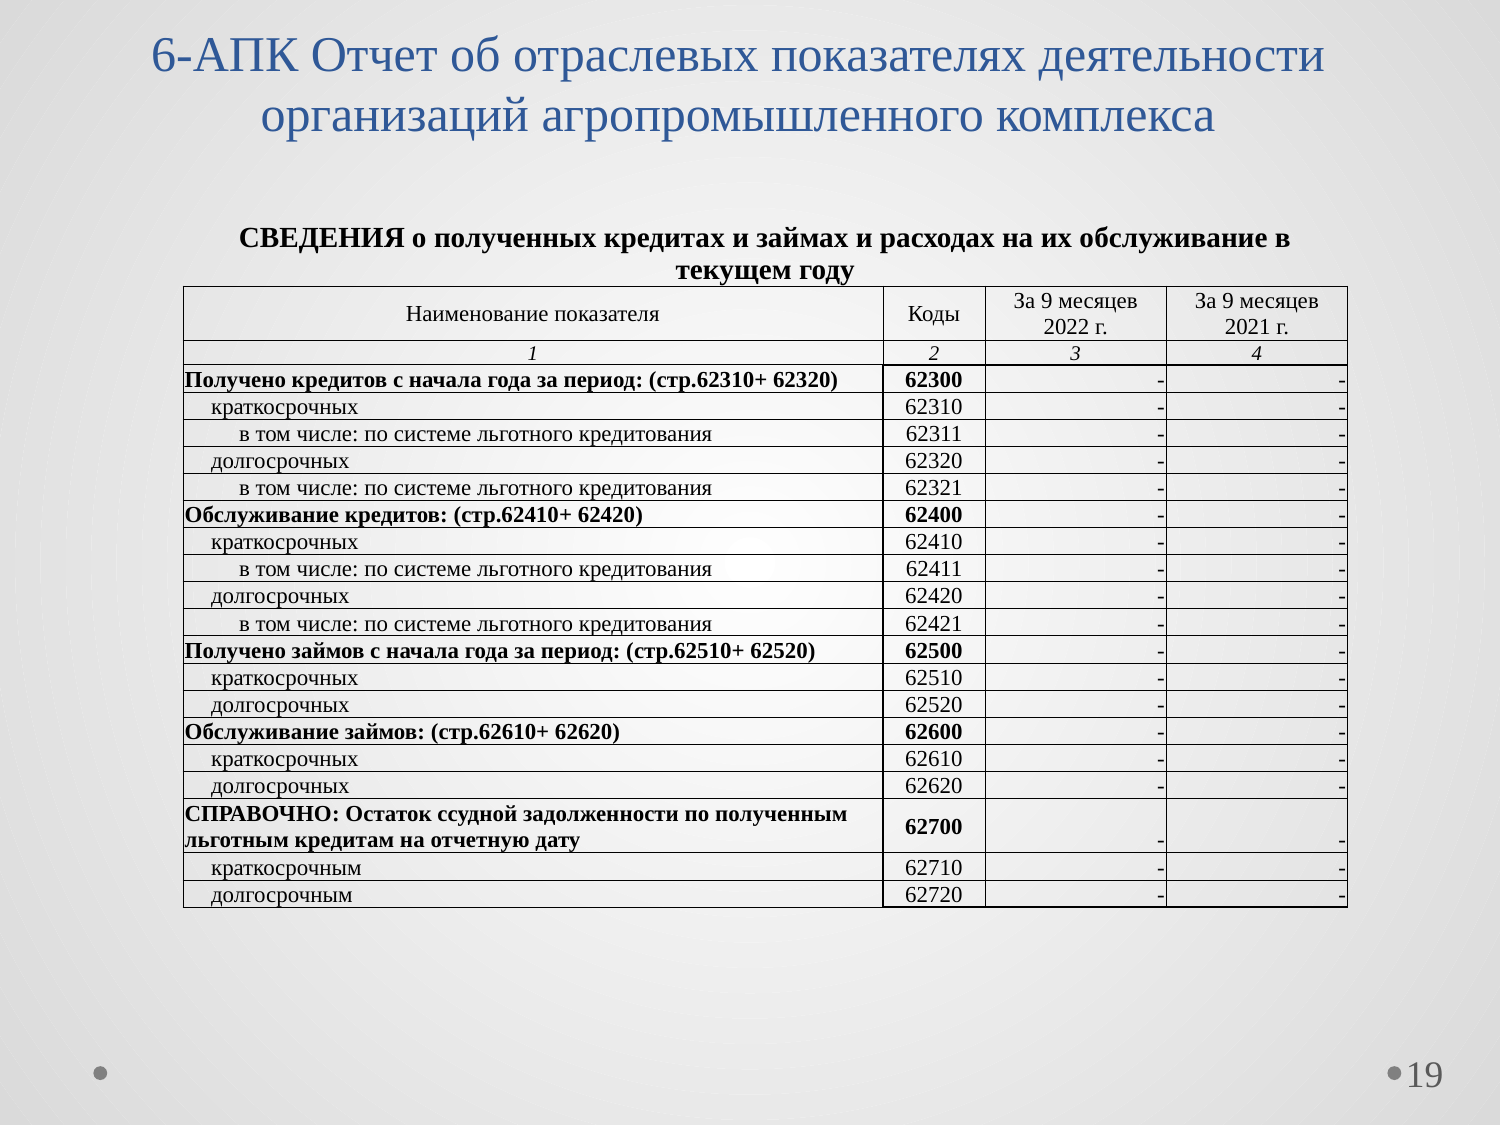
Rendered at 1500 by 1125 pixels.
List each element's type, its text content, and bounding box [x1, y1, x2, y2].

table_cell - [1167, 366, 1347, 392]
table_cell - [1167, 447, 1347, 473]
table_cell - [986, 636, 1166, 663]
table_cell За 9 месяцев 2022 г. [986, 287, 1166, 340]
table_cell 62411 [884, 555, 985, 581]
table_cell - [986, 420, 1166, 446]
table_cell - [1167, 636, 1347, 663]
table_cell краткосрочных [184, 393, 882, 419]
table_cell долгосрочных [184, 582, 882, 608]
table_cell краткосрочных [184, 745, 882, 771]
table_cell 62510 [884, 664, 985, 690]
table_cell 62520 [884, 691, 985, 717]
table_cell - [1167, 528, 1347, 554]
table_cell 62620 [884, 772, 985, 798]
table_cell 62310 [884, 393, 985, 419]
table_cell в том числе: по системе льготного кредитования [184, 474, 882, 500]
table_cell - [986, 609, 1166, 635]
table_header СВЕДЕНИЯ о полученных кредитах и займах и расходах на их обслуживание в текущем году [183, 220, 1348, 286]
table_cell - [1167, 609, 1347, 635]
table_cell 62610 [884, 745, 985, 771]
table_cell 62300 [884, 366, 985, 392]
table_cell 62400 [884, 501, 985, 527]
table_cell - [1167, 582, 1347, 608]
table_cell 62710 [884, 853, 985, 880]
table_cell 4 [1167, 341, 1347, 364]
table_cell 62600 [884, 718, 985, 744]
table_cell За 9 месяцев 2021 г. [1167, 287, 1347, 340]
table_cell долгосрочных [184, 447, 882, 473]
table_cell долгосрочным [184, 881, 882, 907]
table_cell - [986, 474, 1166, 500]
title 6-АПК Отчет об отраслевых показателях деятельности организаций агропромышленного комплекса [123, 30, 1353, 149]
table_cell в том числе: по системе льготного кредитования [184, 555, 882, 581]
table_cell СПРАВОЧНО: Остаток ссудной задолженности по полученным льготным кредитам на отчетную дату [184, 799, 882, 852]
table_cell краткосрочных [184, 528, 882, 554]
table_cell Коды [884, 287, 985, 340]
table_cell 1 [184, 341, 883, 364]
table_cell - [1167, 799, 1347, 852]
table_cell - [1167, 853, 1347, 880]
table_cell - [1167, 691, 1347, 717]
table_cell - [1167, 555, 1347, 581]
table_cell 62421 [884, 609, 985, 635]
table_cell 2 [884, 341, 985, 364]
table_cell краткосрочных [184, 664, 882, 690]
table_cell - [986, 853, 1166, 880]
table_cell - [986, 664, 1166, 690]
table_cell 62311 [884, 420, 985, 446]
table_cell Обслуживание займов: (стр.62610+ 62620) [184, 718, 882, 744]
table_cell Наименование показателя [184, 287, 883, 340]
table_cell 62410 [884, 528, 985, 554]
table_cell 62720 [884, 881, 985, 906]
table_cell - [1167, 474, 1347, 500]
table_cell - [1167, 745, 1347, 771]
table_cell - [986, 745, 1166, 771]
table_cell 62700 [884, 799, 985, 852]
table_cell - [1167, 393, 1347, 419]
table_cell - [986, 881, 1166, 906]
table_cell - [986, 393, 1166, 419]
table_cell Получено кредитов с начала года за период: (стр.62310+ 62320) [184, 365, 882, 392]
table_cell - [986, 555, 1166, 581]
table_cell - [1167, 664, 1347, 690]
table_cell - [1167, 420, 1347, 446]
table_cell - [1167, 718, 1347, 744]
table_cell Получено займов с начала года за период: (стр.62510+ 62520) [184, 636, 882, 663]
table_cell Обслуживание кредитов: (стр.62410+ 62420) [184, 501, 882, 527]
table_cell долгосрочных [184, 691, 882, 717]
table_cell - [1167, 772, 1347, 798]
table_cell - [986, 582, 1166, 608]
table_cell - [986, 691, 1166, 717]
table_cell - [986, 718, 1166, 744]
table_cell в том числе: по системе льготного кредитования [184, 609, 882, 635]
table_cell - [986, 772, 1166, 798]
table_cell - [986, 366, 1166, 392]
slide_number 19 [1401, 1042, 1494, 1103]
table_cell в том числе: по системе льготного кредитования [184, 420, 882, 446]
table_cell 62320 [884, 447, 985, 473]
table_cell краткосрочным [184, 853, 882, 880]
table_cell долгосрочных [184, 772, 882, 798]
table_cell - [986, 501, 1166, 527]
table_cell 62321 [884, 474, 985, 500]
table_cell 62500 [884, 636, 985, 663]
table_cell - [1167, 501, 1347, 527]
table_cell - [1167, 881, 1347, 906]
table_cell 62420 [884, 582, 985, 608]
table_cell - [986, 528, 1166, 554]
table_cell - [986, 447, 1166, 473]
table_cell - [986, 799, 1166, 852]
table_cell 3 [986, 341, 1166, 364]
